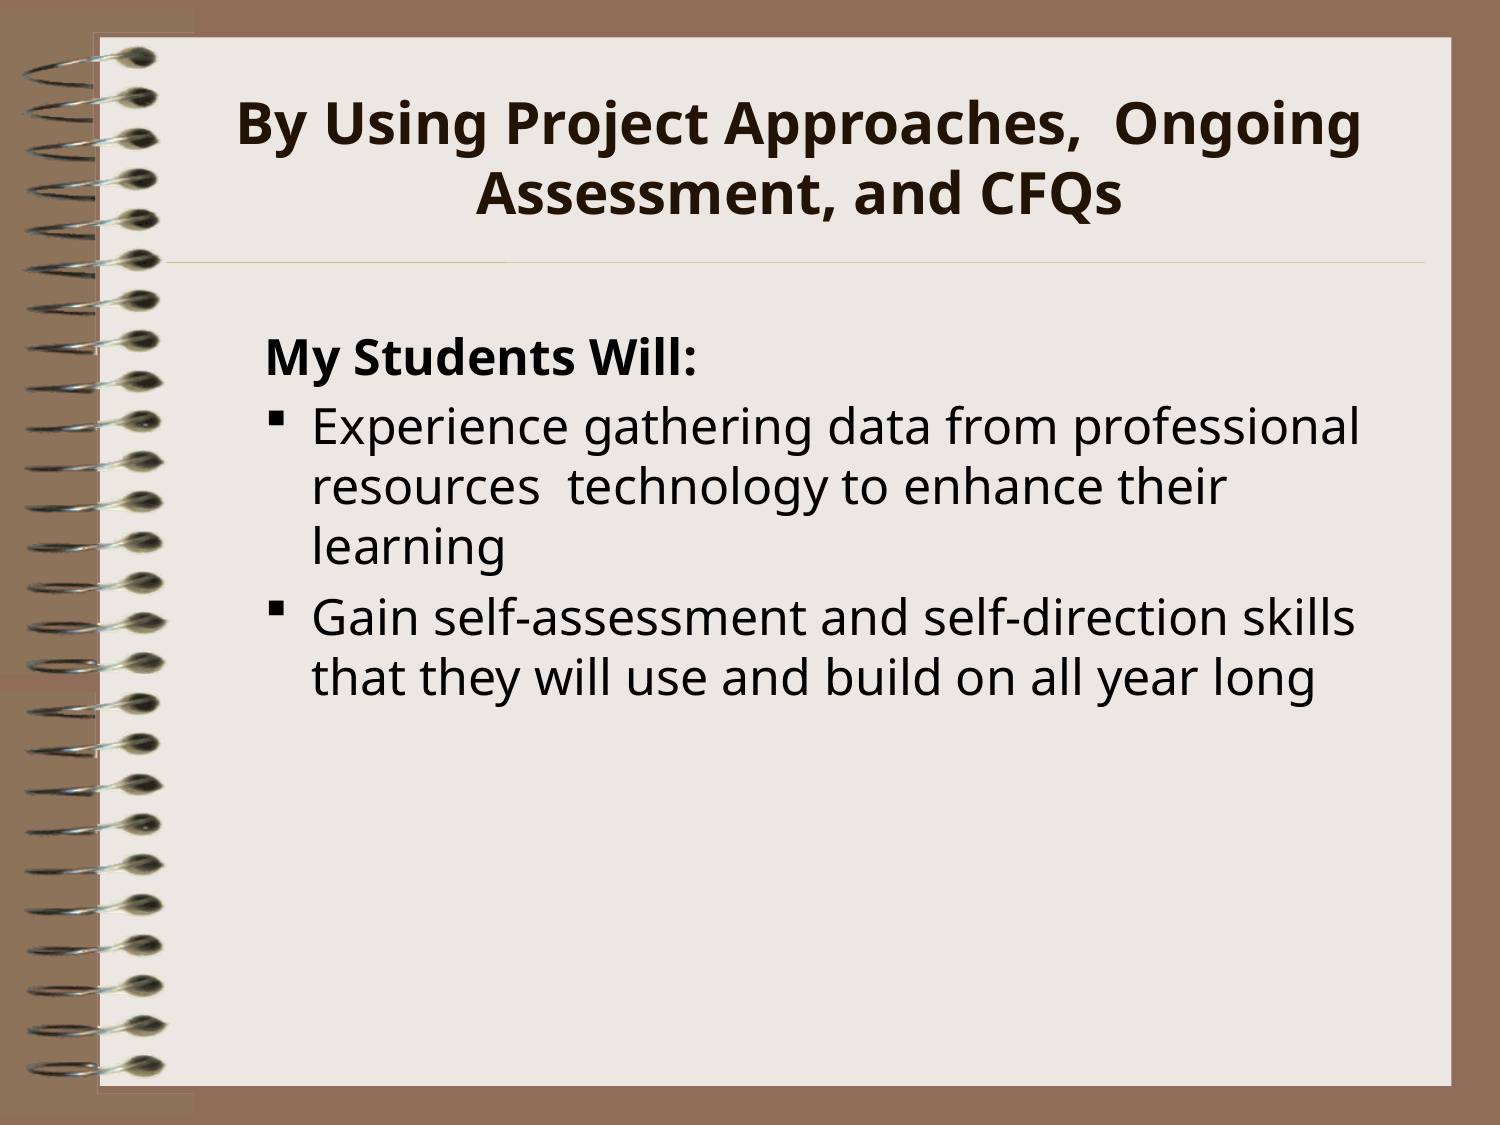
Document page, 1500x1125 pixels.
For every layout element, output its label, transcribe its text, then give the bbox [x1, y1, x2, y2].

title By Using Project Approaches, Ongoing Assessment, and CFQs [174, 62, 1426, 237]
picture [0, 692, 194, 1115]
picture [0, 8, 194, 674]
list My Students Will: Experience gathering data from professional resources technology to enhance their learning Gain self-assessment and self-direction skills that they will use and build on all year long [174, 237, 1426, 951]
